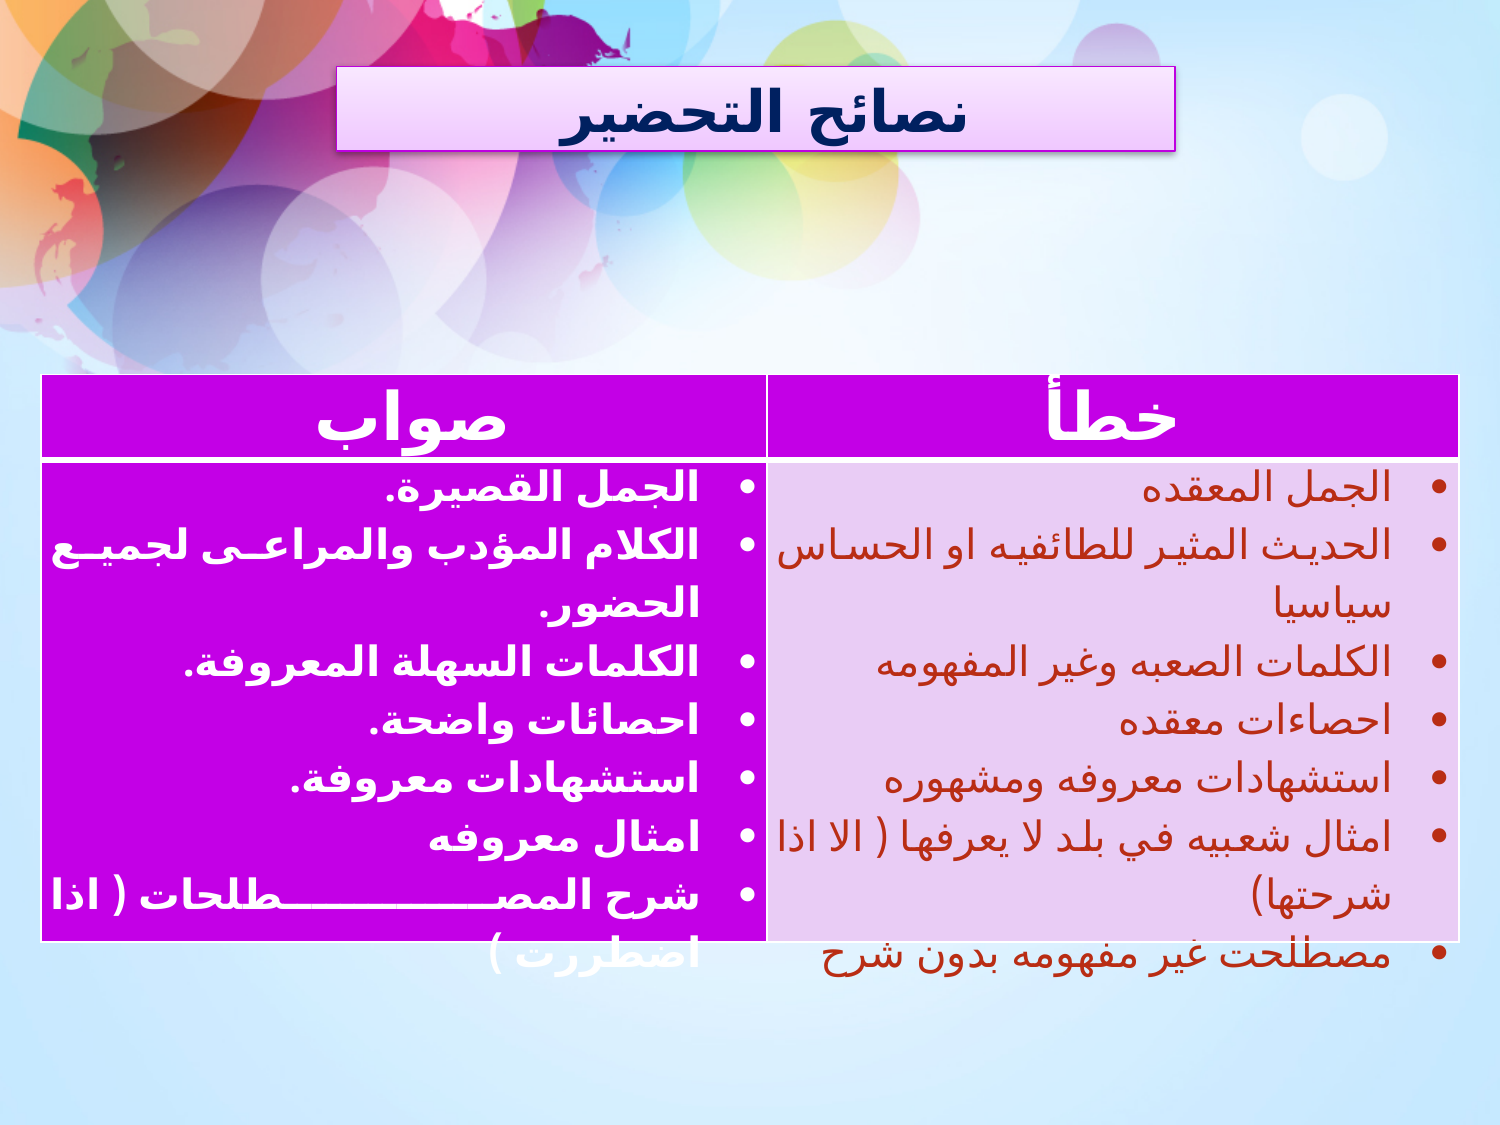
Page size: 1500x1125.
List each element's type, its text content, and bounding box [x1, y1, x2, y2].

table_header صواب [42, 375, 766, 457]
table_cell الجمل القصيرة. الكلام المؤدب والمراعى لجميع الحضور. الكلمات السهلة المعروفة. احصائات واضحة. استشهادات معروفة. امثال معروفه شرح المصطلحات ( اذا اضطررت ) [42, 463, 766, 941]
picture [0, 0, 1500, 1125]
table_cell الجمل المعقده الحديث المثير للطائفيه او الحساس سياسيا الكلمات الصعبه وغير المفهومه احصاءات معقده استشهادات معروفه ومشهوره امثال شعبيه في بلد لا يعرفها ( الا اذا شرحتها) مصطلحت غير مفهومه بدون شرح [768, 463, 1458, 941]
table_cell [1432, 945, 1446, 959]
table_header خطأ [768, 375, 1458, 457]
text_box نصائح التحضير [336, 66, 1176, 152]
